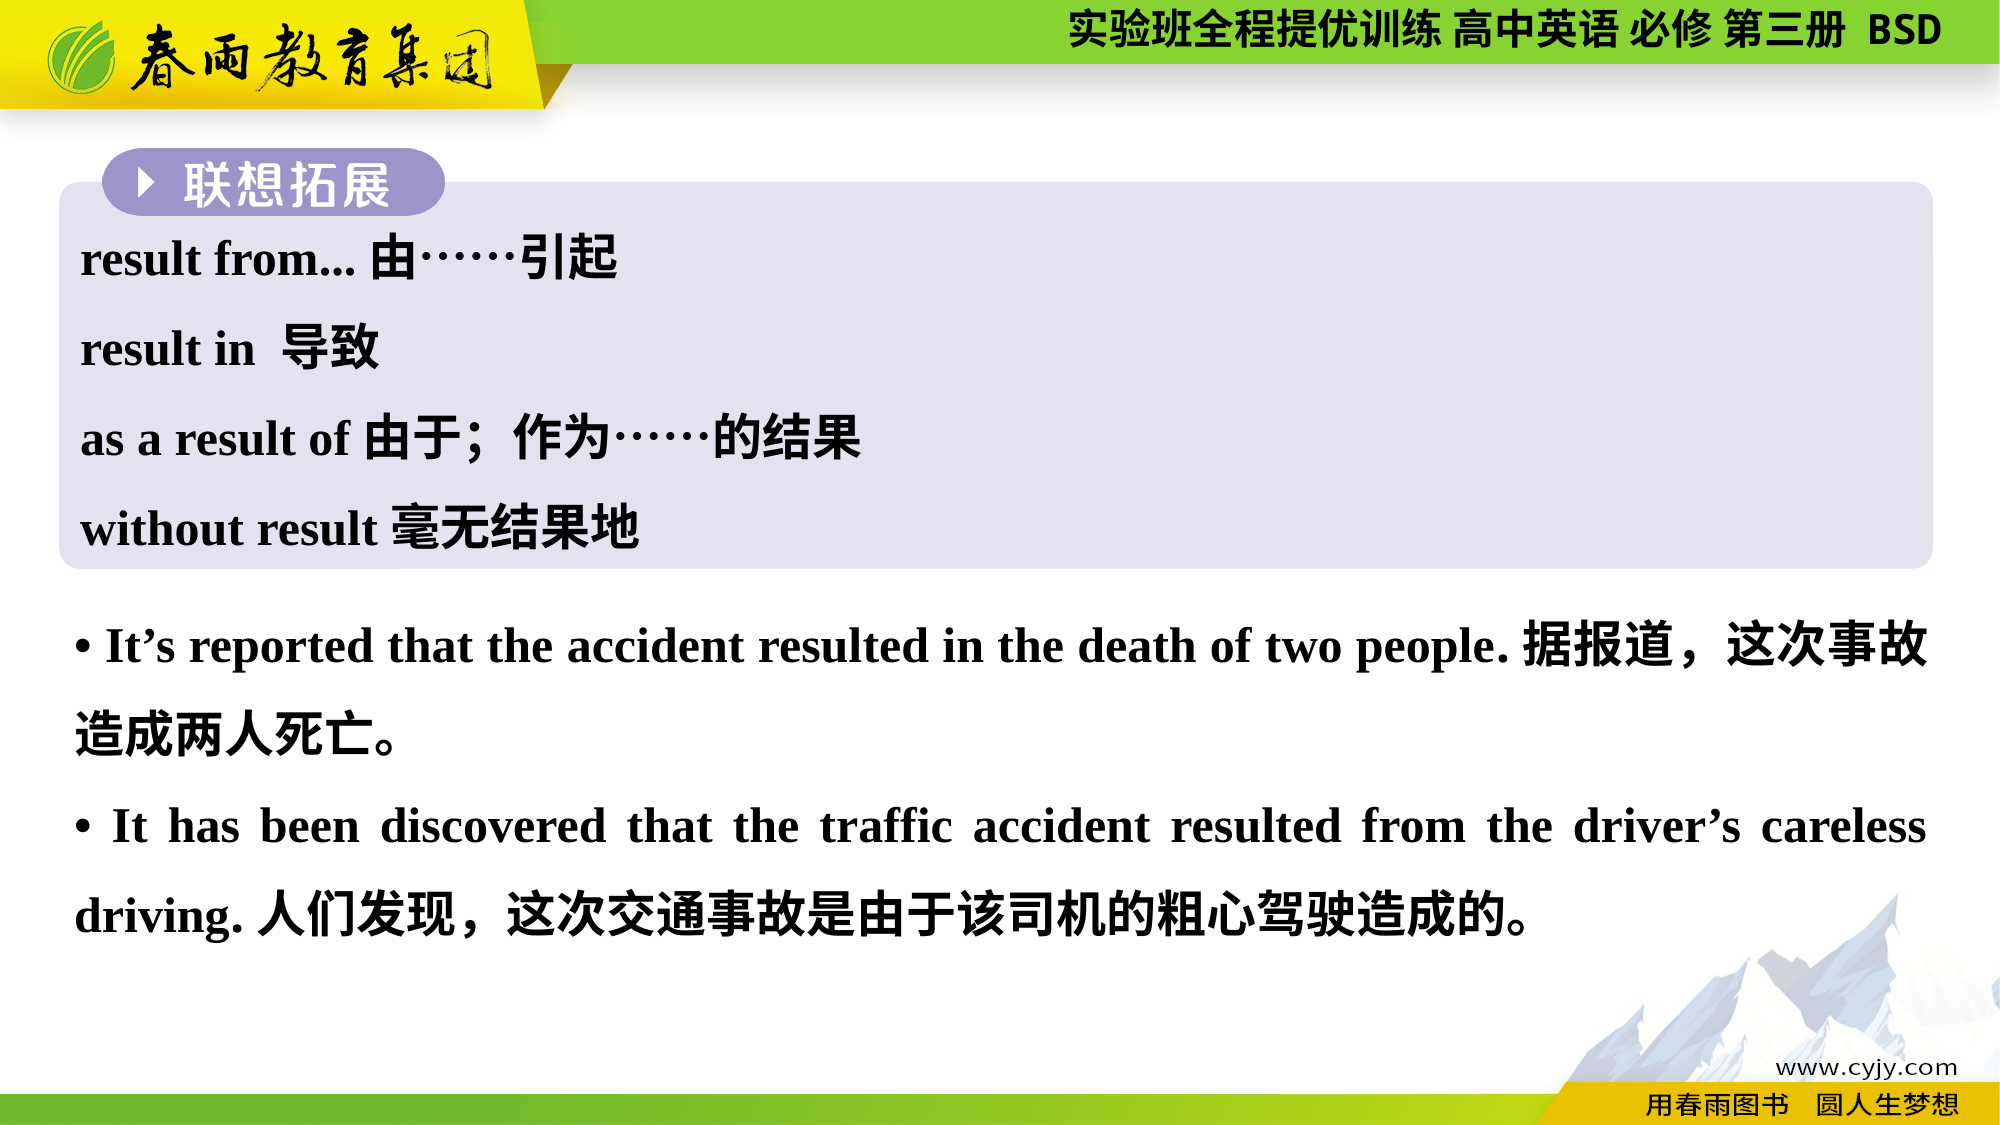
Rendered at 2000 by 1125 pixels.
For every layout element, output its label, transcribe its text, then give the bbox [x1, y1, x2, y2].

list • It’s reported that the accident resulted in the death of two people.据报道，这次事故造成两人死亡。 • It has been discovered that the traffic accident resulted from the driver’s careless driving.人们发现，这次交通事故是由于该司机的粗心驾驶造成的。 [59, 574, 1944, 942]
text_box result from...由……引起 result in 导致 as a result of由于；作为……的结果 without result毫无结果地 [59, 181, 1934, 569]
picture [0, 0, 2000, 1125]
